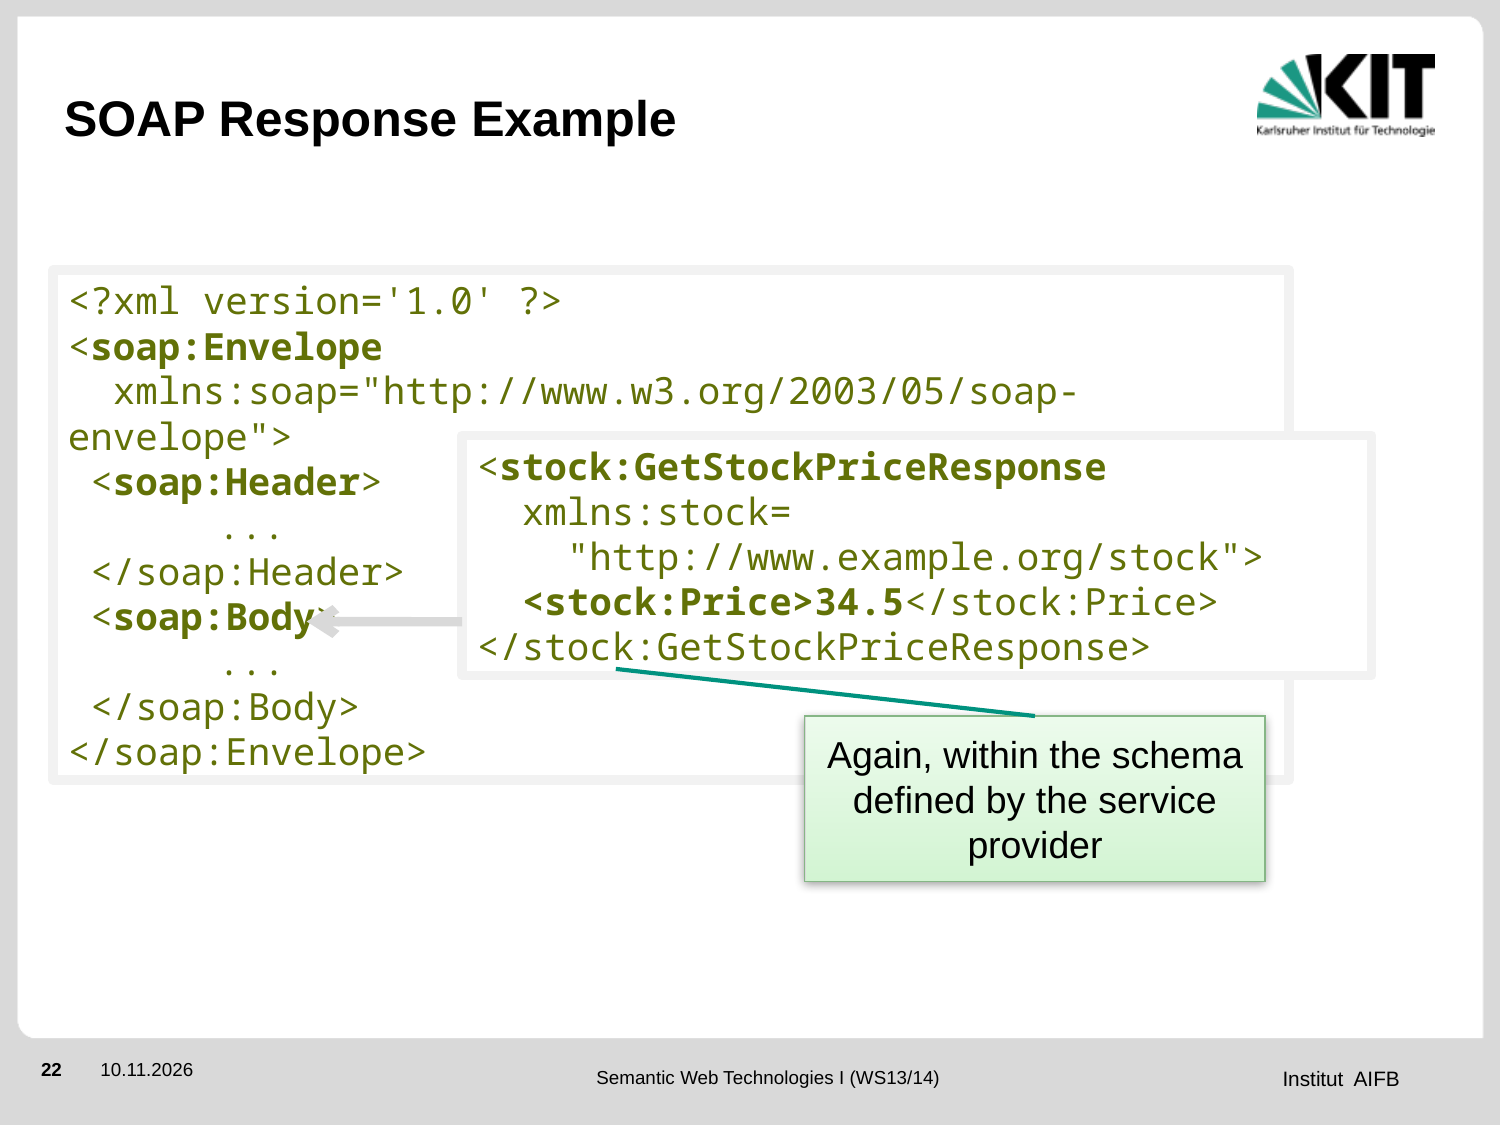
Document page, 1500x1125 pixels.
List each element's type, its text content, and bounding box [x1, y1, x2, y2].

text_box Again, within the schema defined by the service provider [804, 715, 1266, 882]
text_box <stock:GetStockPriceResponse xmlns:stock= "http://www.example.org/stock"> <stock:Price>34.5</stock:Price> </stock:GetStockPriceResponse> [462, 435, 1372, 676]
title SOAP Response Example [64, 54, 1198, 147]
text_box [615, 668, 1036, 717]
picture [0, 0, 1500, 1125]
text_box <?xml version='1.0' ?> <soap:Envelope xmlns:soap="http://www.w3.org/2003/05/soap-envelope"> <soap:Header> ... </soap:Header> <soap:Body> ... </soap:Body> </soap:Envelope> [53, 270, 1289, 780]
